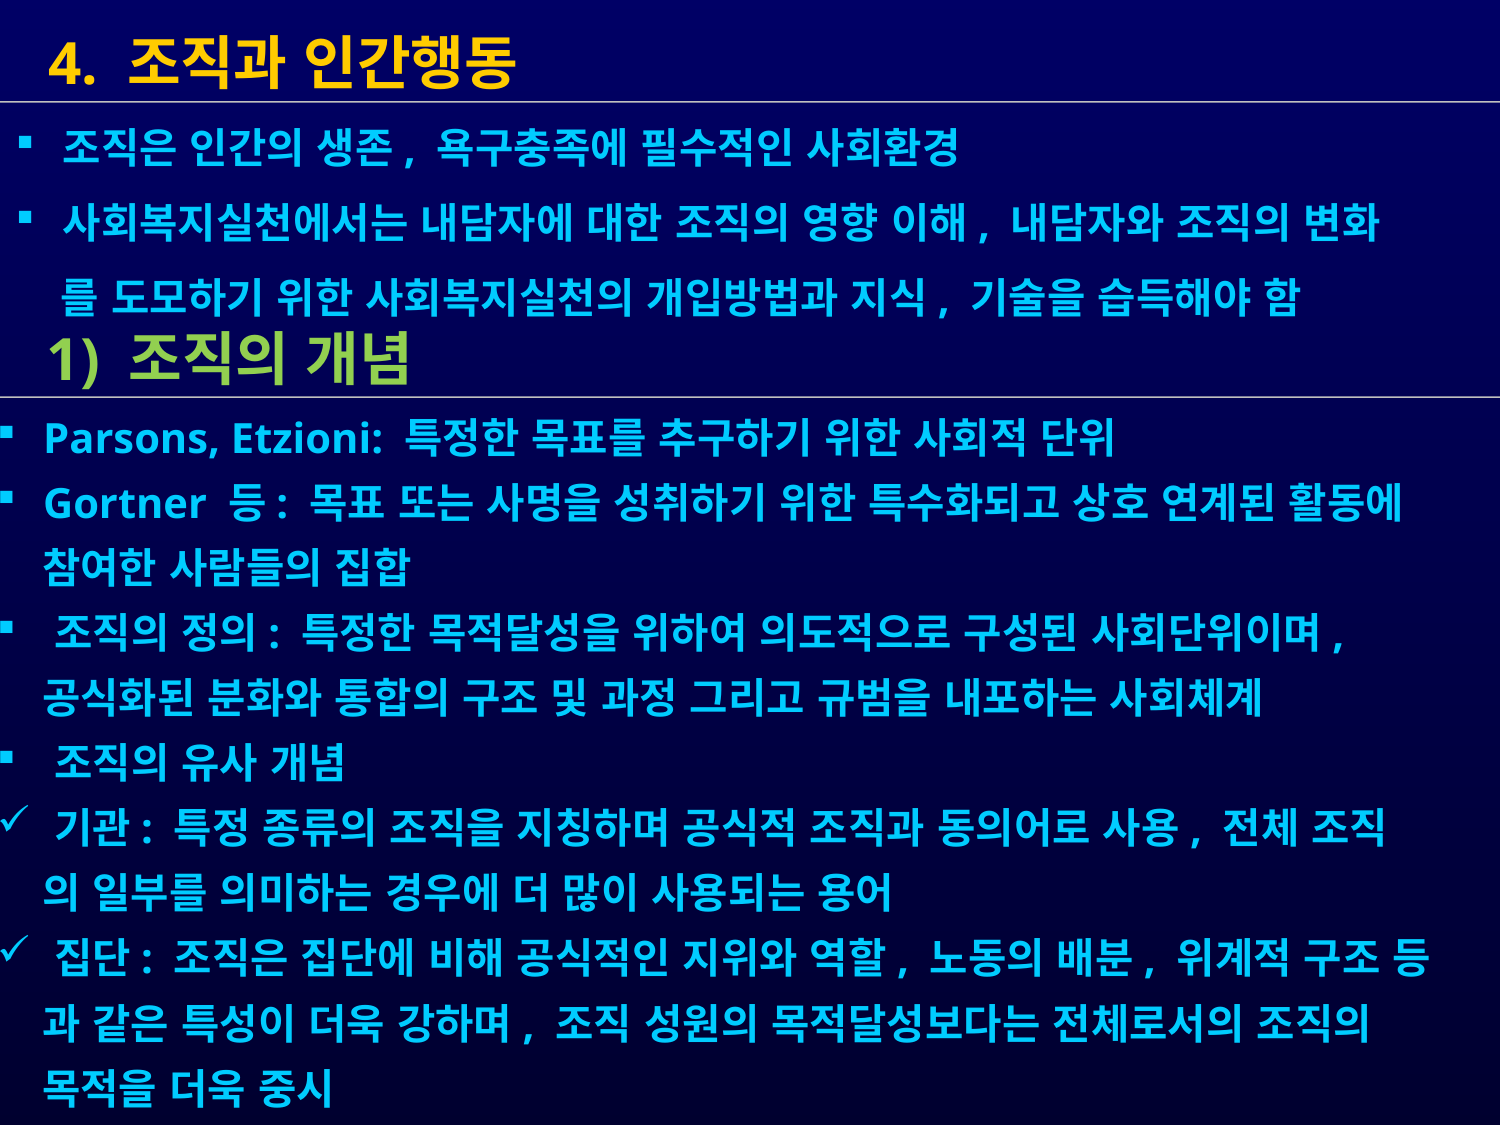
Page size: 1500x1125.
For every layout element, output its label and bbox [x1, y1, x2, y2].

text_box [0, 18, 1500, 1118]
